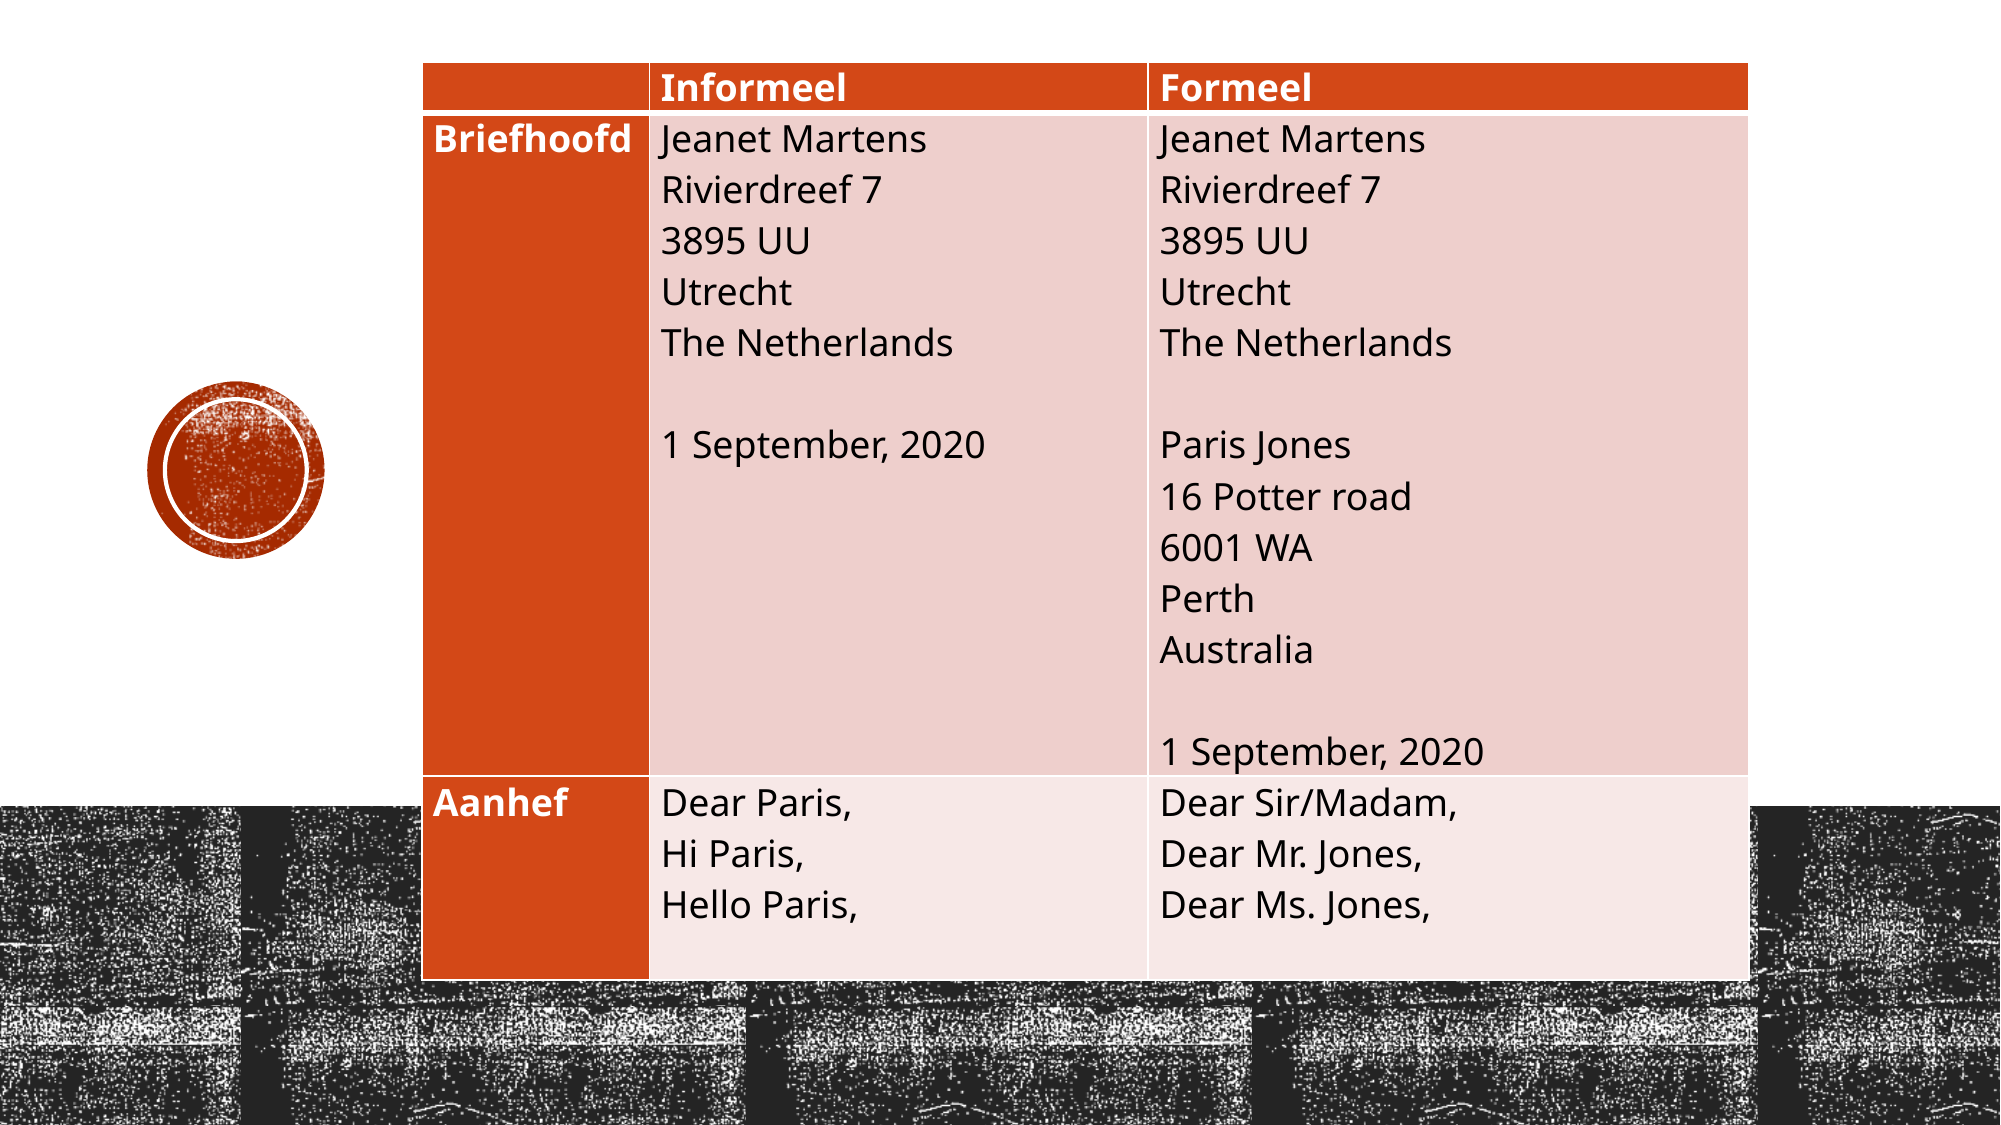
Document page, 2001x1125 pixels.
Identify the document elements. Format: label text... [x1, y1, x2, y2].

table_header Informeel [650, 63, 1147, 110]
table_cell Dear Sir/Madam, Dear Mr. Jones, Dear Ms. Jones, [1149, 777, 1748, 979]
table_cell Jeanet Martens Rivierdreef 7 3895 UU Utrecht The Netherlands Paris Jones 16 Potter road 6001 WA Perth Australia 1 September, 2020 [1149, 116, 1748, 775]
table_cell Aanhef [423, 777, 649, 979]
table_cell Jeanet Martens Rivierdreef 7 3895 UU Utrecht The Netherlands 1 September, 2020 [650, 116, 1147, 775]
table_cell Briefhoofd [423, 116, 649, 775]
table_header [423, 63, 649, 110]
table_header Formeel [1149, 63, 1748, 110]
table_cell Dear Paris, Hi Paris, Hello Paris, [650, 777, 1147, 979]
